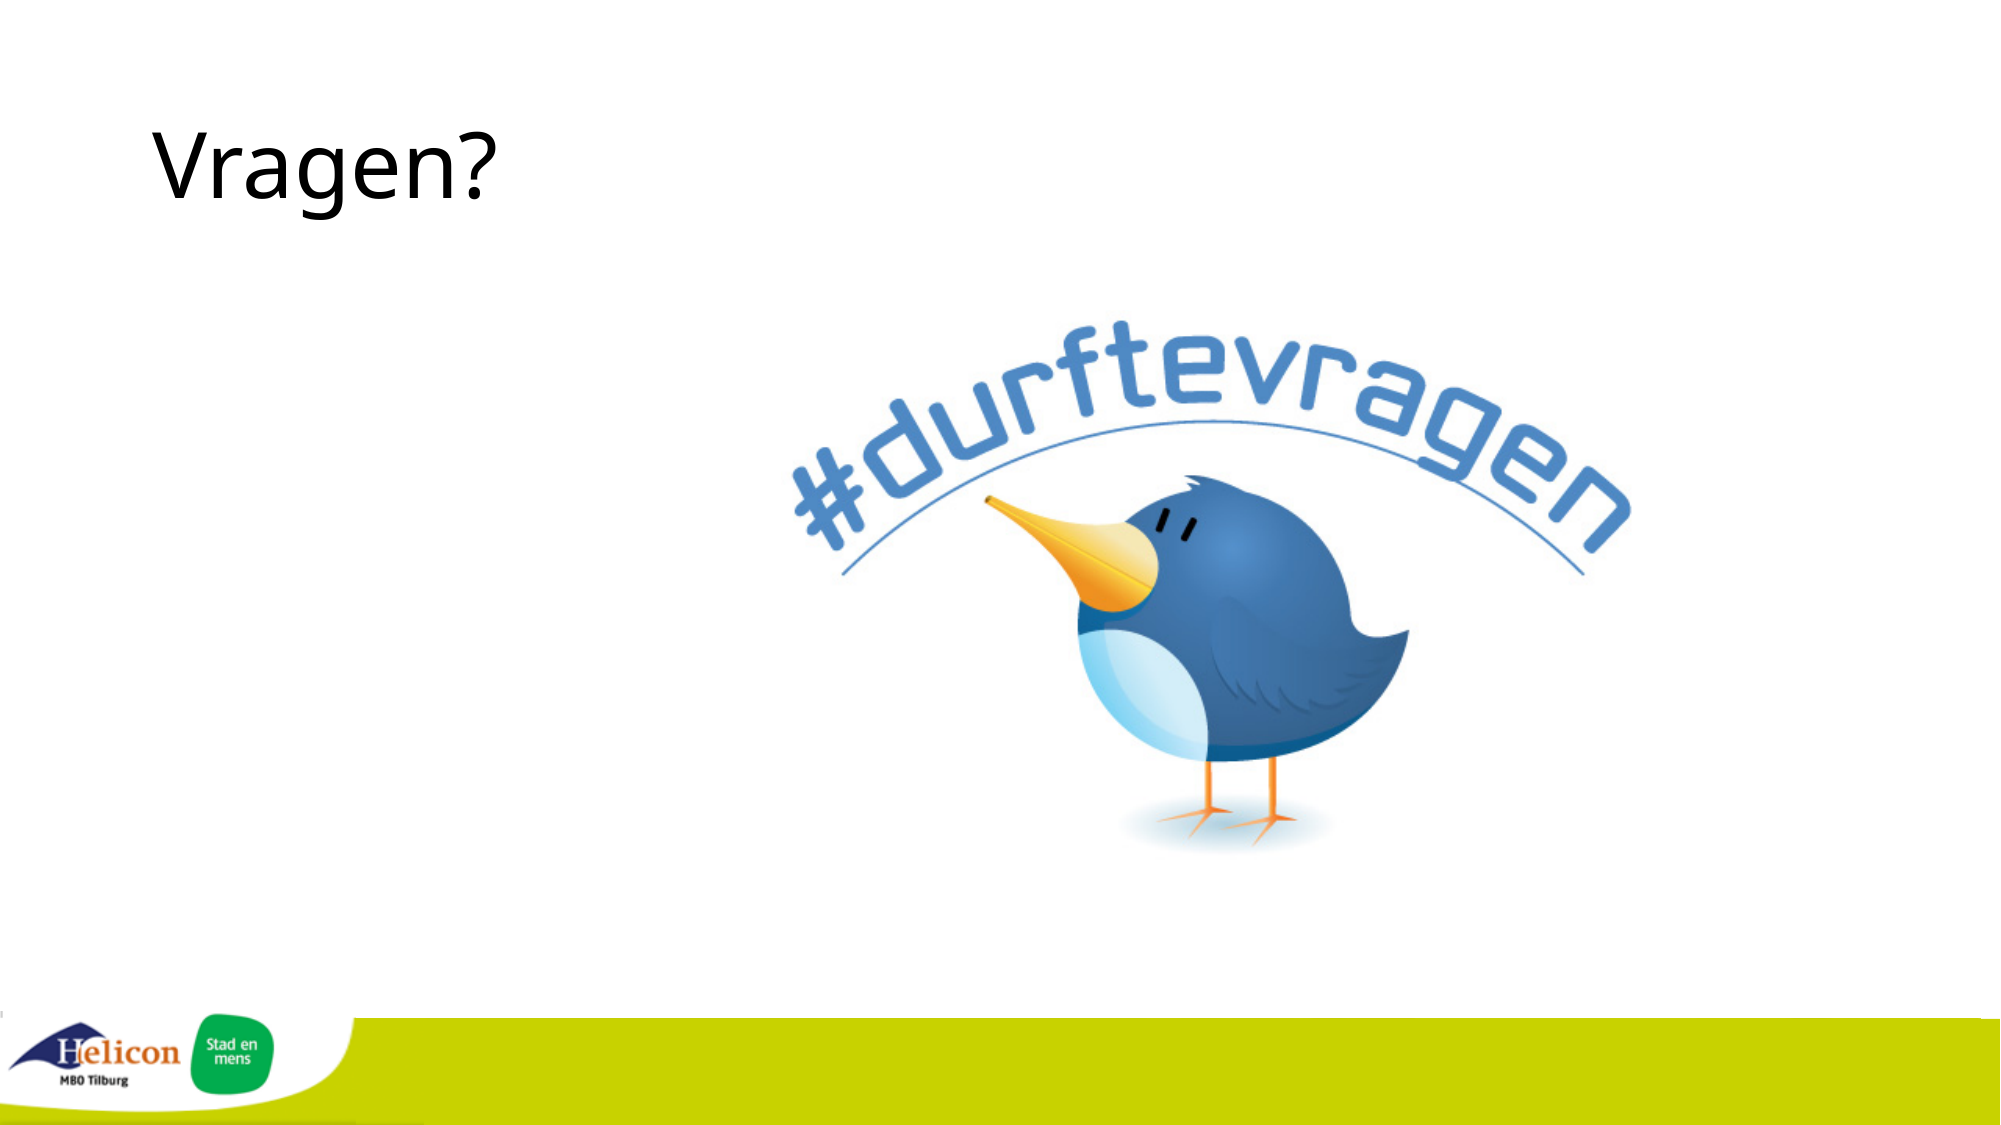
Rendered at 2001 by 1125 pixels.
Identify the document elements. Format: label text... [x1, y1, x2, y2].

picture [781, 310, 1641, 861]
picture [0, 1011, 424, 1125]
title Vragen? [137, 59, 1863, 278]
